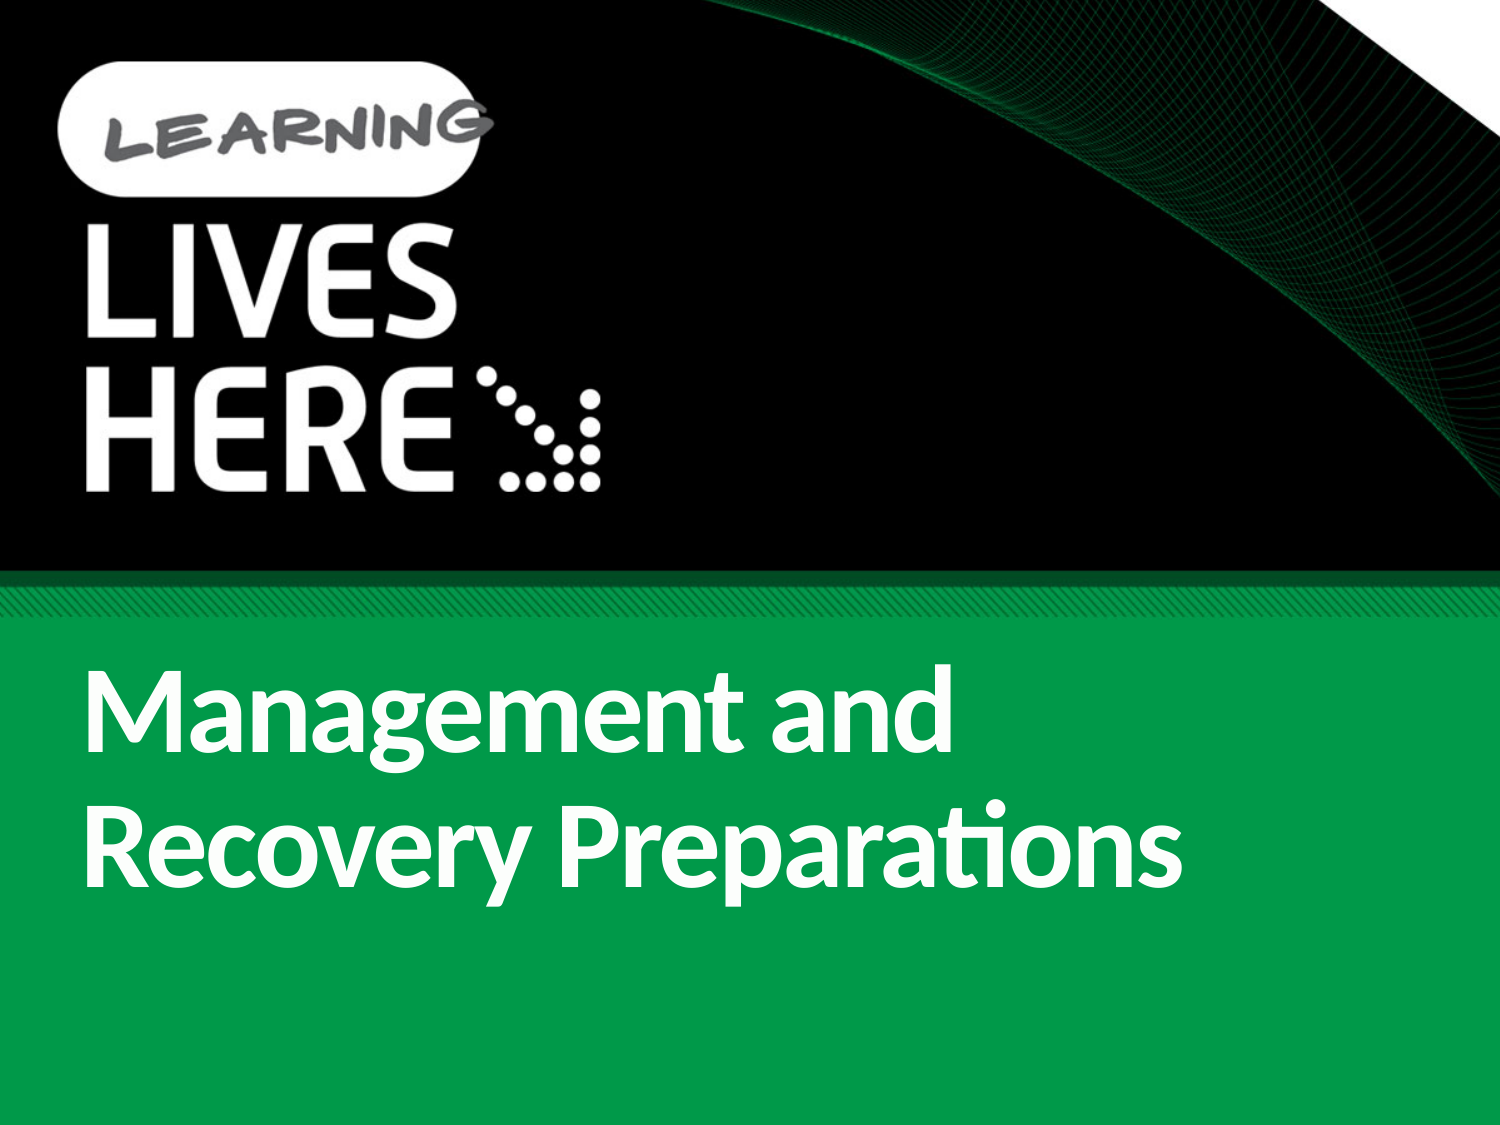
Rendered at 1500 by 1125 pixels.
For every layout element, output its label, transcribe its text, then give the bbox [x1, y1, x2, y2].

picture [0, 0, 1500, 1125]
title Management and Recovery Preparations [80, 644, 1380, 864]
